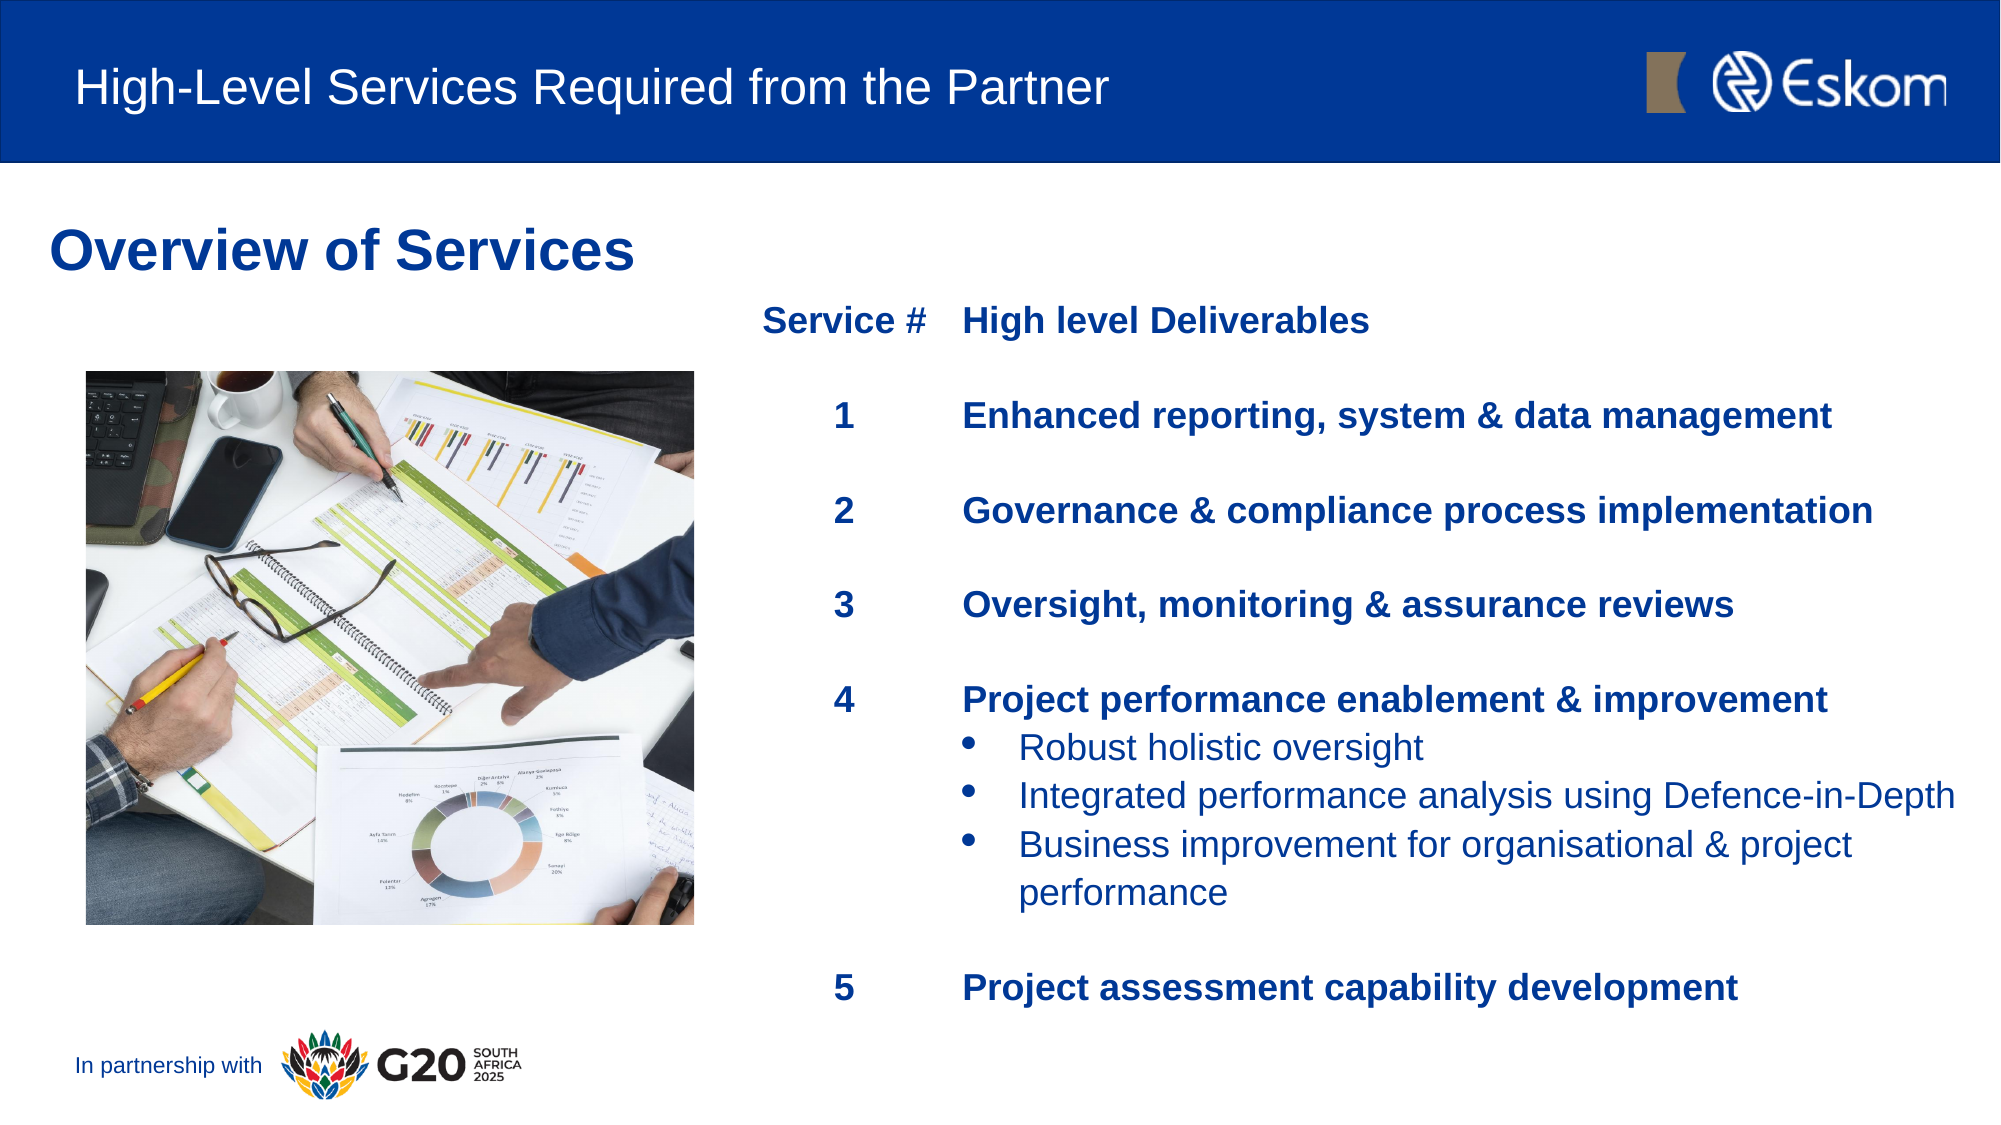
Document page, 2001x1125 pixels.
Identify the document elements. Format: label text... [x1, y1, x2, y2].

table_cell 3 [728, 576, 961, 671]
title High-Level Services Required from the Partner [59, 33, 1620, 143]
table_cell 4 [728, 671, 961, 958]
picture [85, 371, 695, 925]
table_cell Enhanced reporting, system & data management [961, 386, 2000, 481]
table_cell Project performance enablement & improvement Robust holistic oversight Integrated performance analysis using Defence-in-Depth Business improvement for organisational & project performance [961, 671, 2000, 958]
table_header High level Deliverables [961, 292, 2000, 386]
table_cell Oversight, monitoring & assurance reviews [961, 576, 2000, 671]
table_cell 5 [728, 958, 961, 1053]
table_cell 1 [728, 386, 961, 481]
text_box Overview of Services [34, 216, 801, 425]
table_cell 2 [728, 481, 961, 576]
table_cell Project assessment capability development [961, 958, 2000, 1053]
picture [280, 1029, 526, 1100]
table_cell Governance & compliance process implementation [961, 481, 2000, 576]
table_header Service # [801, 292, 961, 386]
